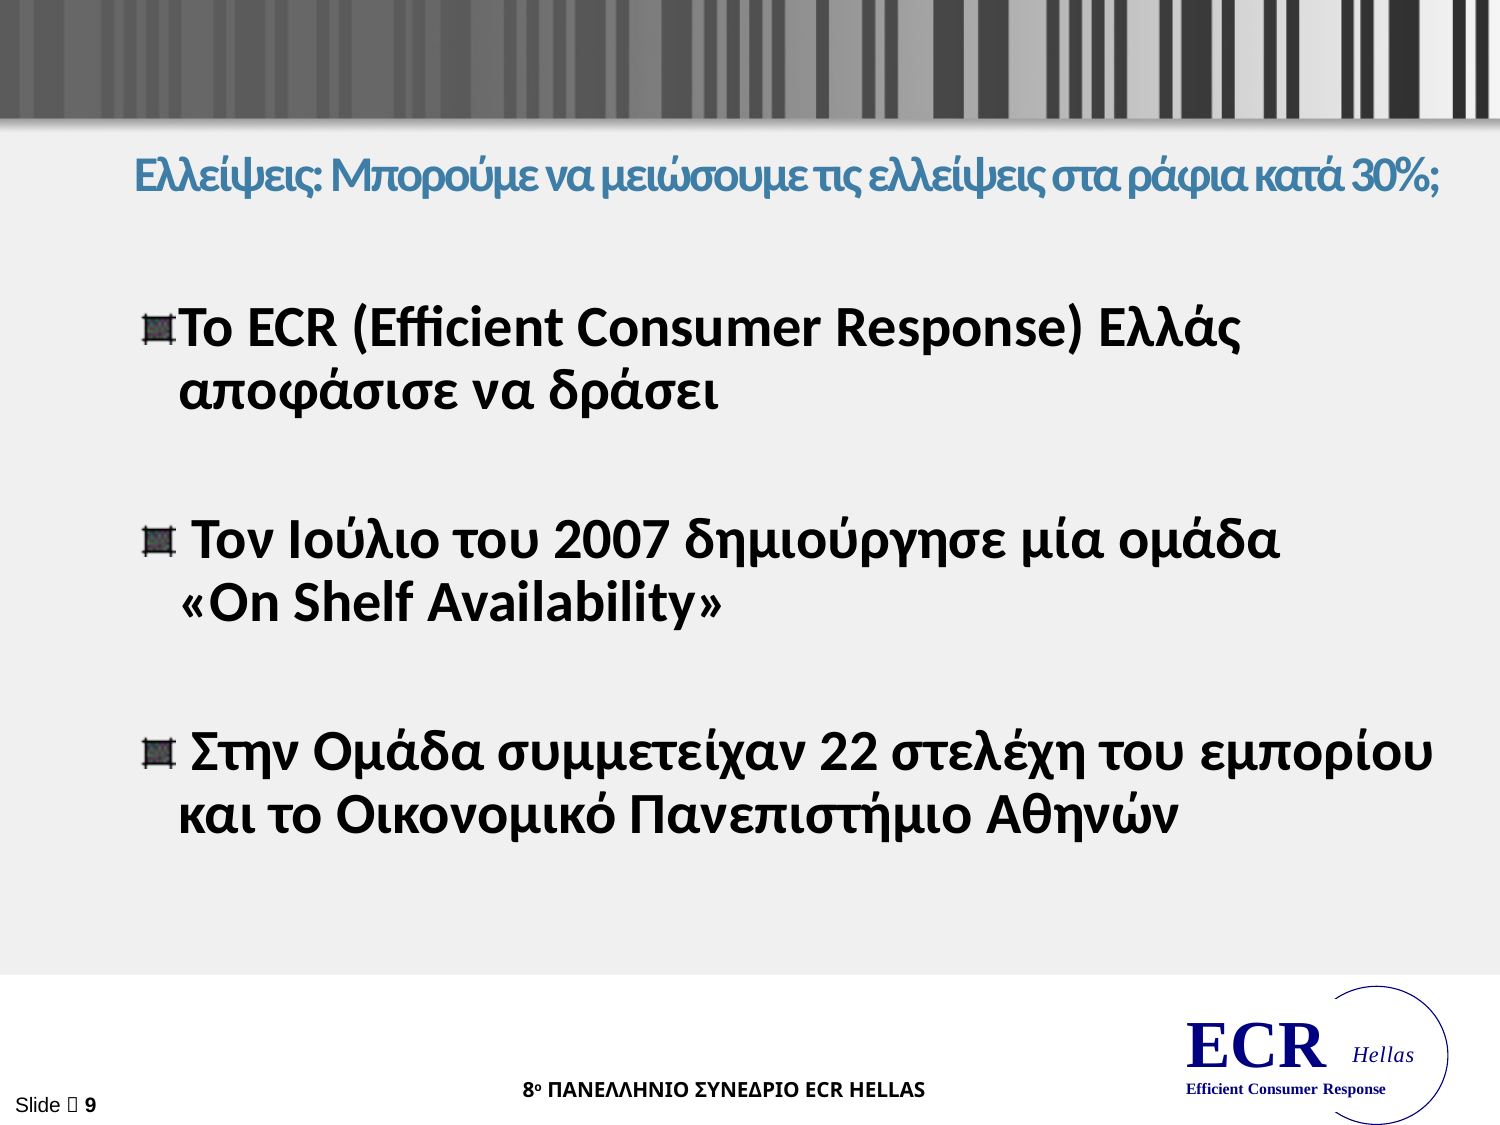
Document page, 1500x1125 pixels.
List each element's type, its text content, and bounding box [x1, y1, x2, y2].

footer Slide  9 [0, 1084, 176, 1125]
title Ελλείψεις: Μπορούμε να μειώσουμε τις ελλείψεις στα ράφια κατά 30%; [0, 138, 1469, 238]
picture [0, 0, 1500, 1125]
text_box Το ECR (Efficient Consumer Response) Ελλάς αποφάσισε να δράσει Τον Ιούλιο του 2007 δημιούργησε μία ομάδα «On Shelf Availability» Στην Ομάδα συμμετείχαν 22 στελέχη του εμπορίου και το Οικονομικό Πανεπιστήμιο Αθηνών [134, 466, 1442, 746]
